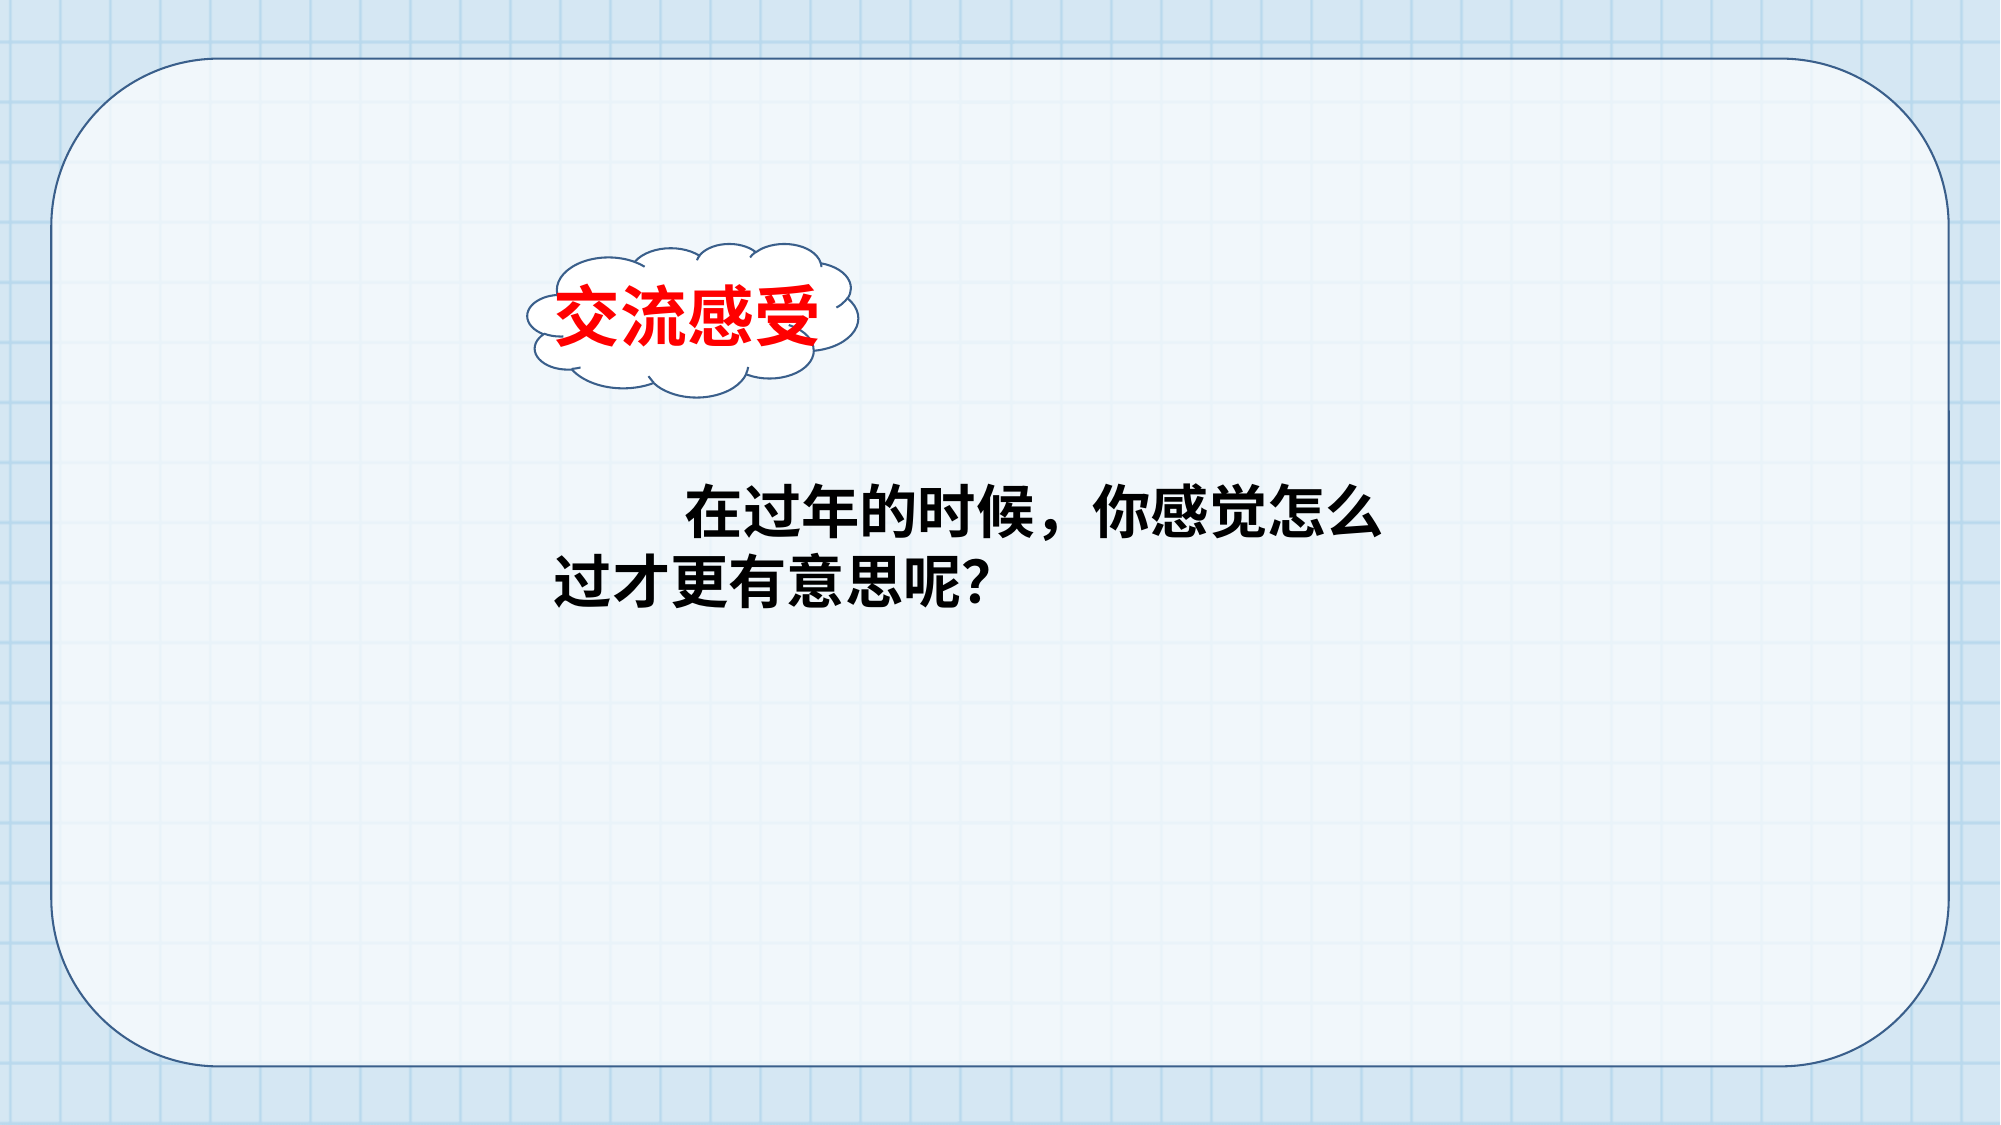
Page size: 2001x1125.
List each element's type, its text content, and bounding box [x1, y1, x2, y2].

picture [0, 0, 2000, 1125]
text_box 在过年的时候，你感觉怎么过才更有意思呢？ [539, 467, 1437, 623]
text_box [527, 243, 859, 398]
